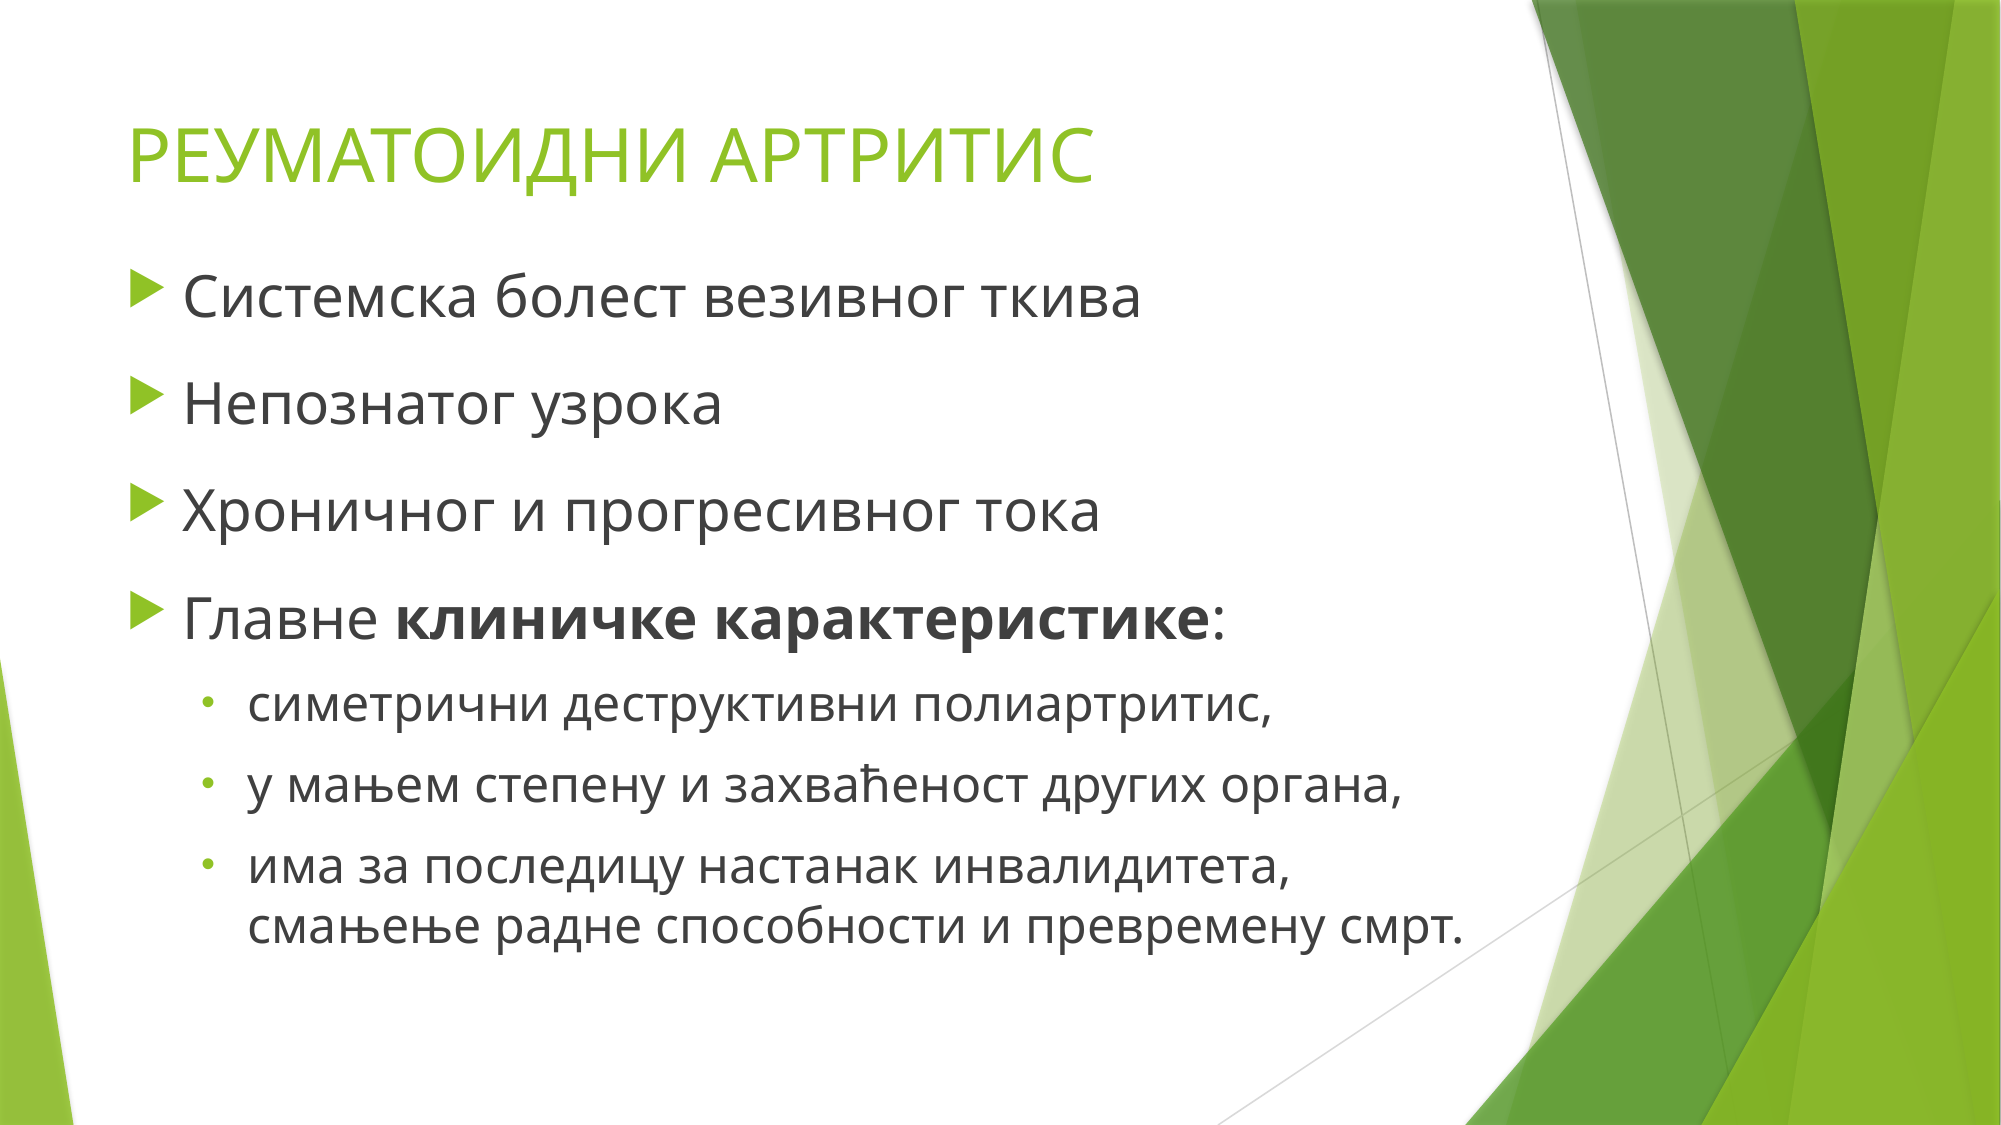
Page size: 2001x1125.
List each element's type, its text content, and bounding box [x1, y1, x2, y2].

list Системска болест везивног ткива Непознатог узрока Хроничног и прогресивног тока Главне клиничке карактеристике: симетрични деструктивни полиартритис, у мањем степену и захваћеност других органа, има за последицу настанак инвалидитета, смањење радне способности и превремену смрт. [111, 251, 1522, 991]
title РЕУМАТОИДНИ АРТРИТИС [111, 99, 1522, 251]
